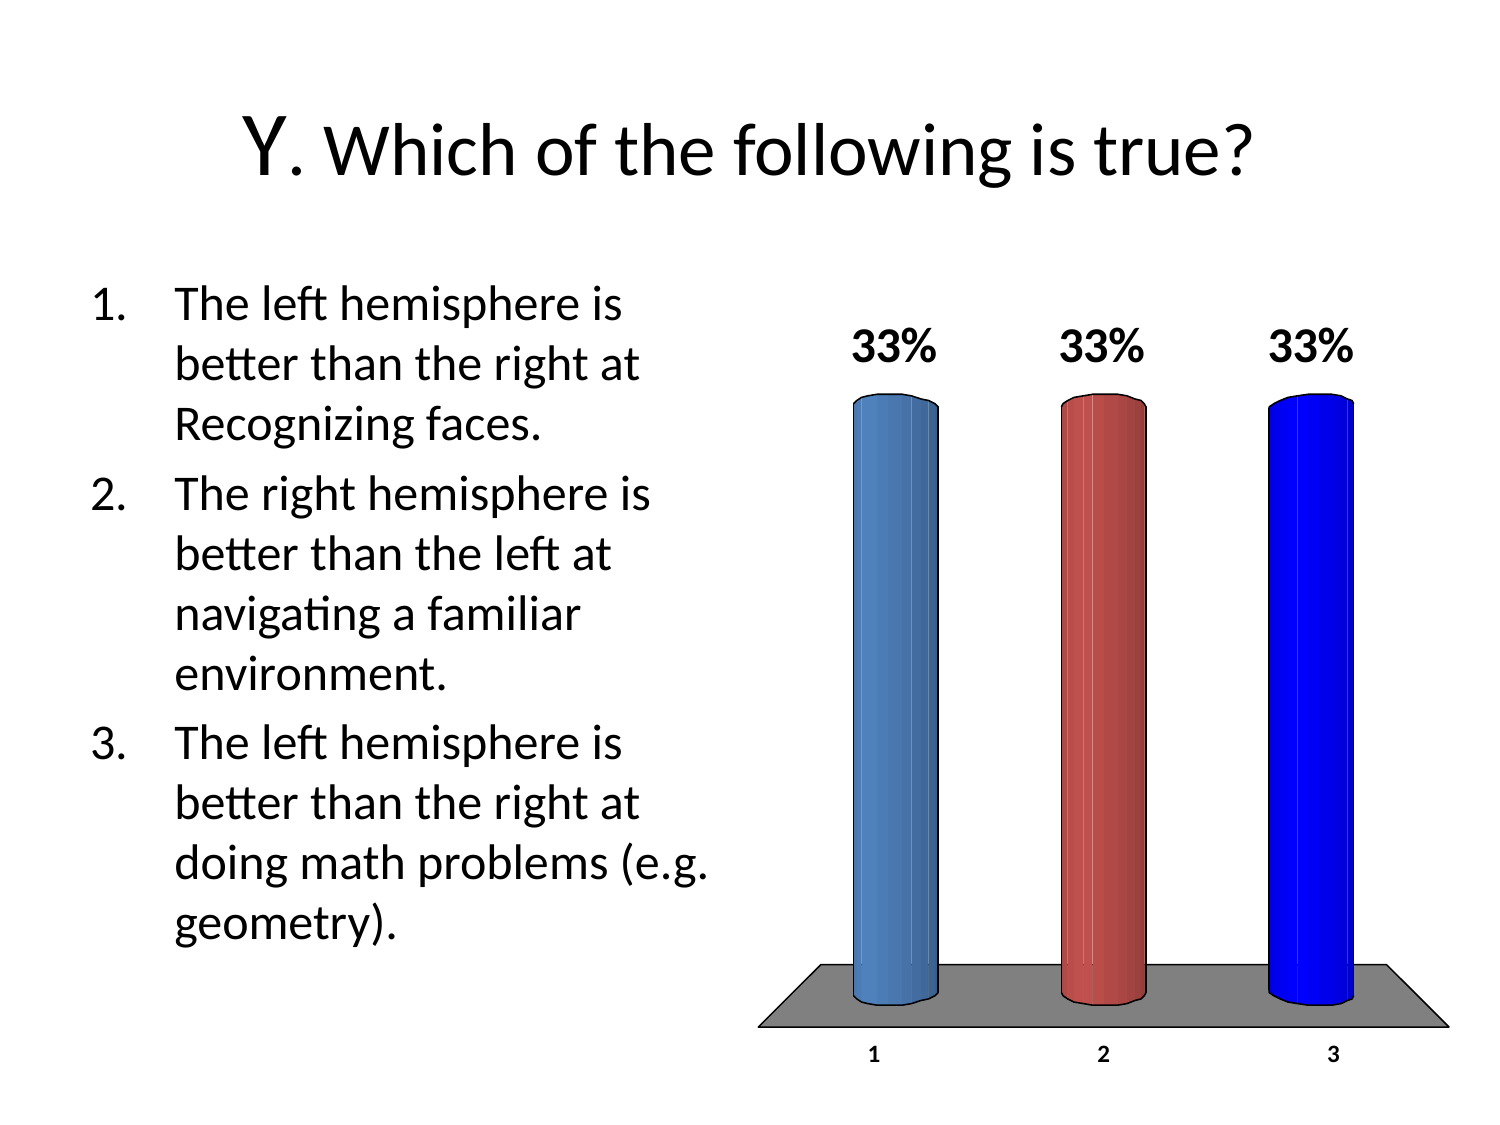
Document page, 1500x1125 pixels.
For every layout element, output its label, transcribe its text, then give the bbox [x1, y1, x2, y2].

title Y. Which of the following is true? [75, 45, 1425, 233]
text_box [739, 270, 1490, 1115]
list The left hemisphere is better than the right at Recognizing faces. The right hemisphere is better than the left at navigating a familiar environment. The left hemisphere is better than the right at doing math problems (e.g. geometry). [75, 262, 750, 1005]
